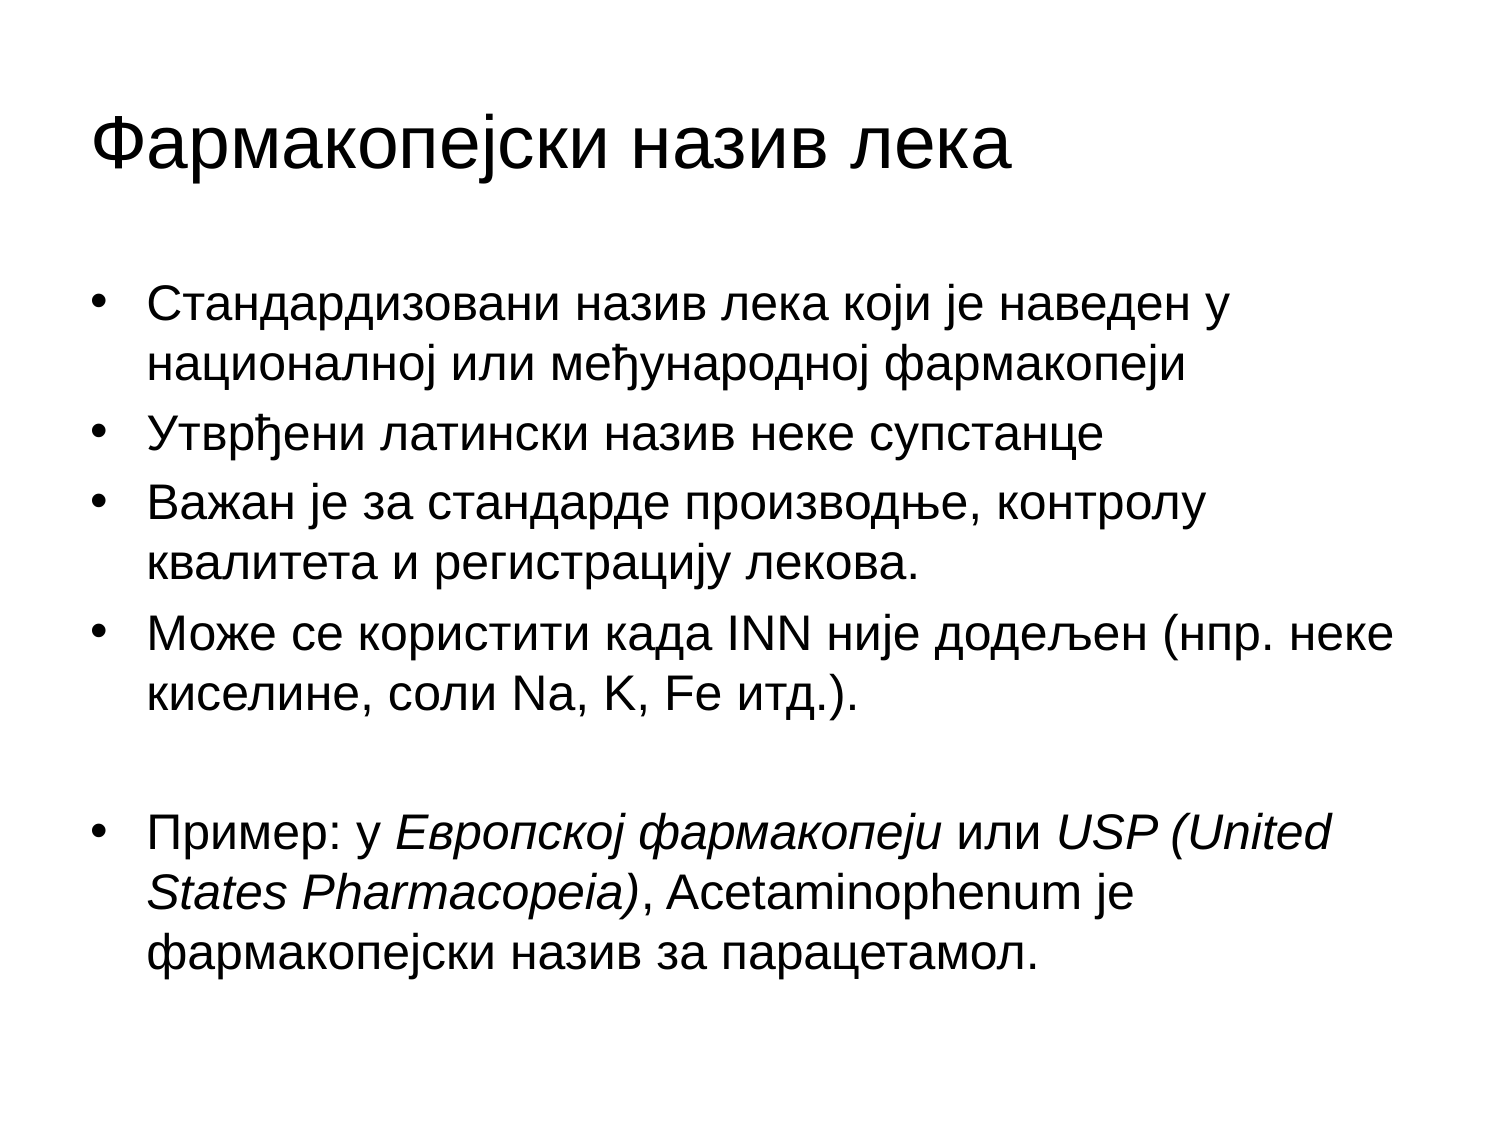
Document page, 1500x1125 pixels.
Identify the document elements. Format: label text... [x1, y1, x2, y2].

list Стандардизовани назив лека који је наведен у националној или међународној фармакопеји Утврђени латински назив неке супстанце Важан је за стандарде производње, контролу квалитета и регистрацију лекова. Може се користити када INN није додељен (нпр. неке киселине, соли Na, K, Fe итд.). Пример: у Европској фармакопеји или USP (United States Pharmacopeia), Acetaminophenum je фармакопејски назив за парацетамол. [75, 262, 1425, 1005]
title Фармакопејски назив лека [75, 45, 1425, 233]
